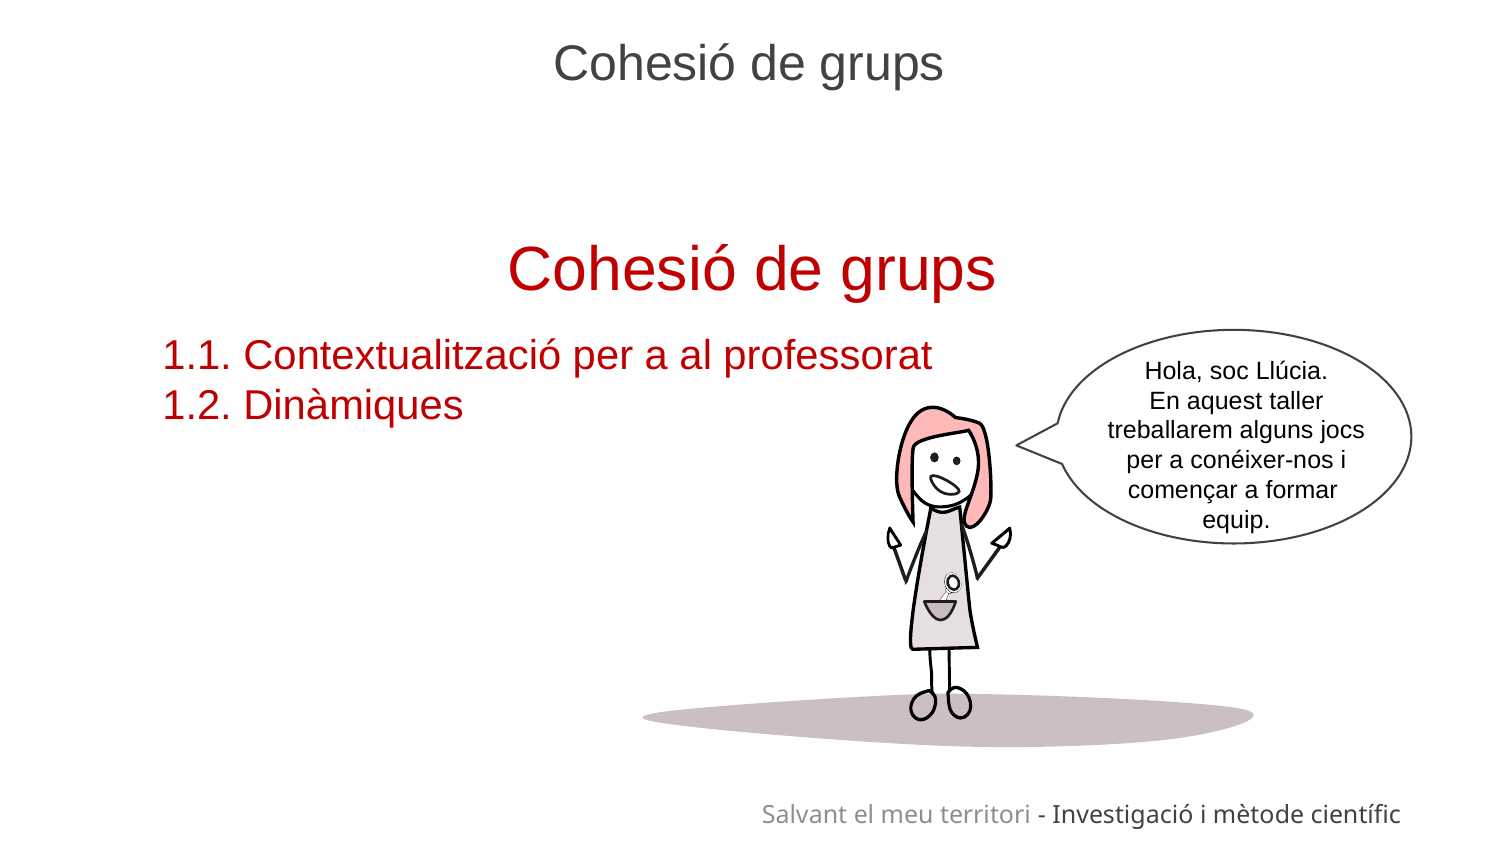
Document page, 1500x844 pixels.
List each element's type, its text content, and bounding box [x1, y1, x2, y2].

text_box [1161, 329, 1306, 339]
title Cohesió de grups [0, 20, 1499, 106]
text_box I Cohesió de grups 1.1. Contextualització per a al professorat 1.2. Dinàmiques [88, 142, 1417, 742]
text_box [1124, 521, 1343, 544]
text_box [1396, 393, 1412, 481]
text_box [1016, 424, 1056, 462]
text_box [880, 407, 1012, 721]
text_box Salvant el meu territori - Investigació i mètode científic [88, 790, 1417, 844]
text_box Hola, soc Llúcia. En aquest taller treballarem alguns jocs per a conéixer-nos i començar a formar equip. [1056, 339, 1396, 521]
text_box [642, 694, 1254, 748]
